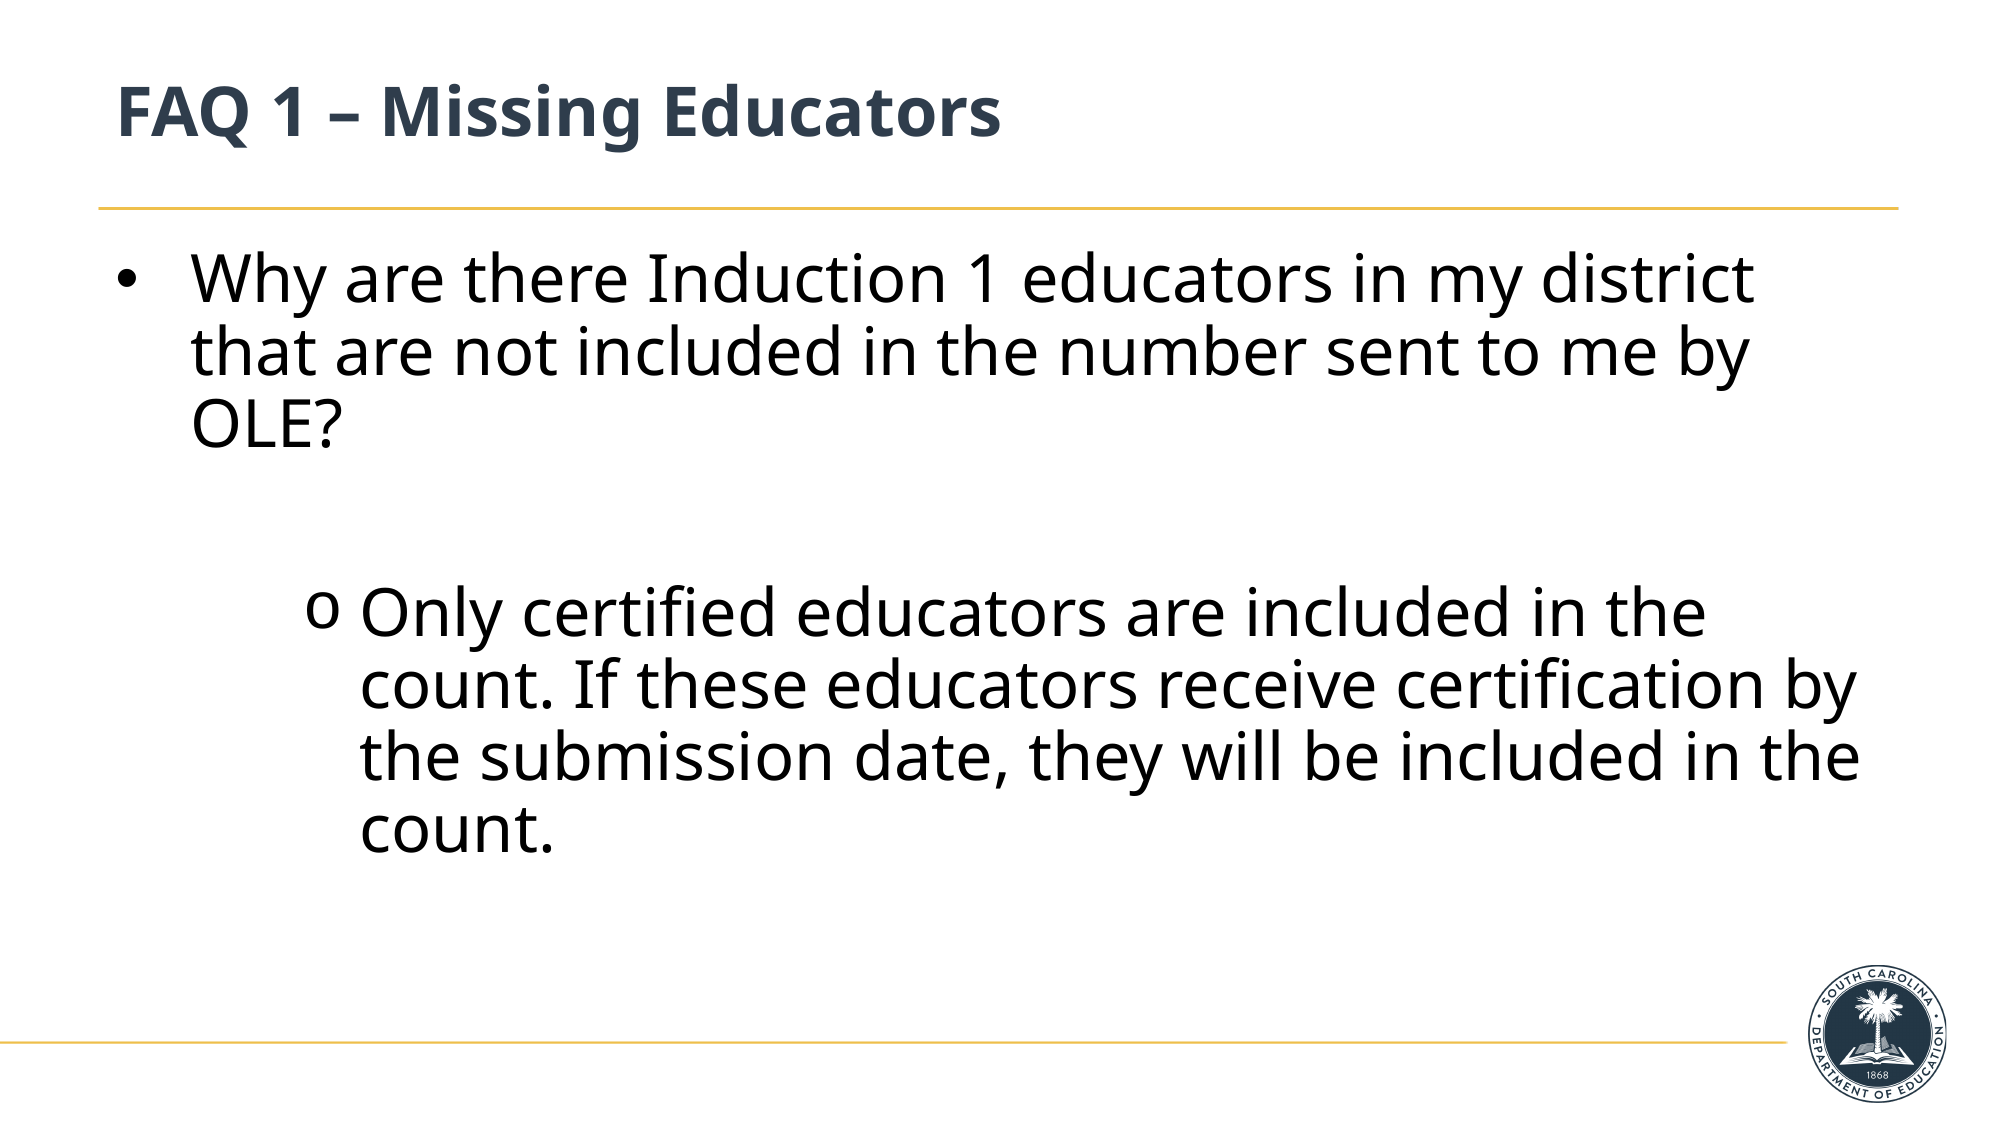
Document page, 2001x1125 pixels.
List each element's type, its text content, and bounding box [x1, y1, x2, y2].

list Why are there Induction 1 educators in my district that are not included in the number sent to me by OLE? Only certified educators are included in the count. If these educators receive certification by the submission date, they will be included in the count. [100, 237, 1900, 892]
title FAQ 1 – Missing Educators [100, 59, 1900, 180]
picture [1808, 965, 1947, 1103]
